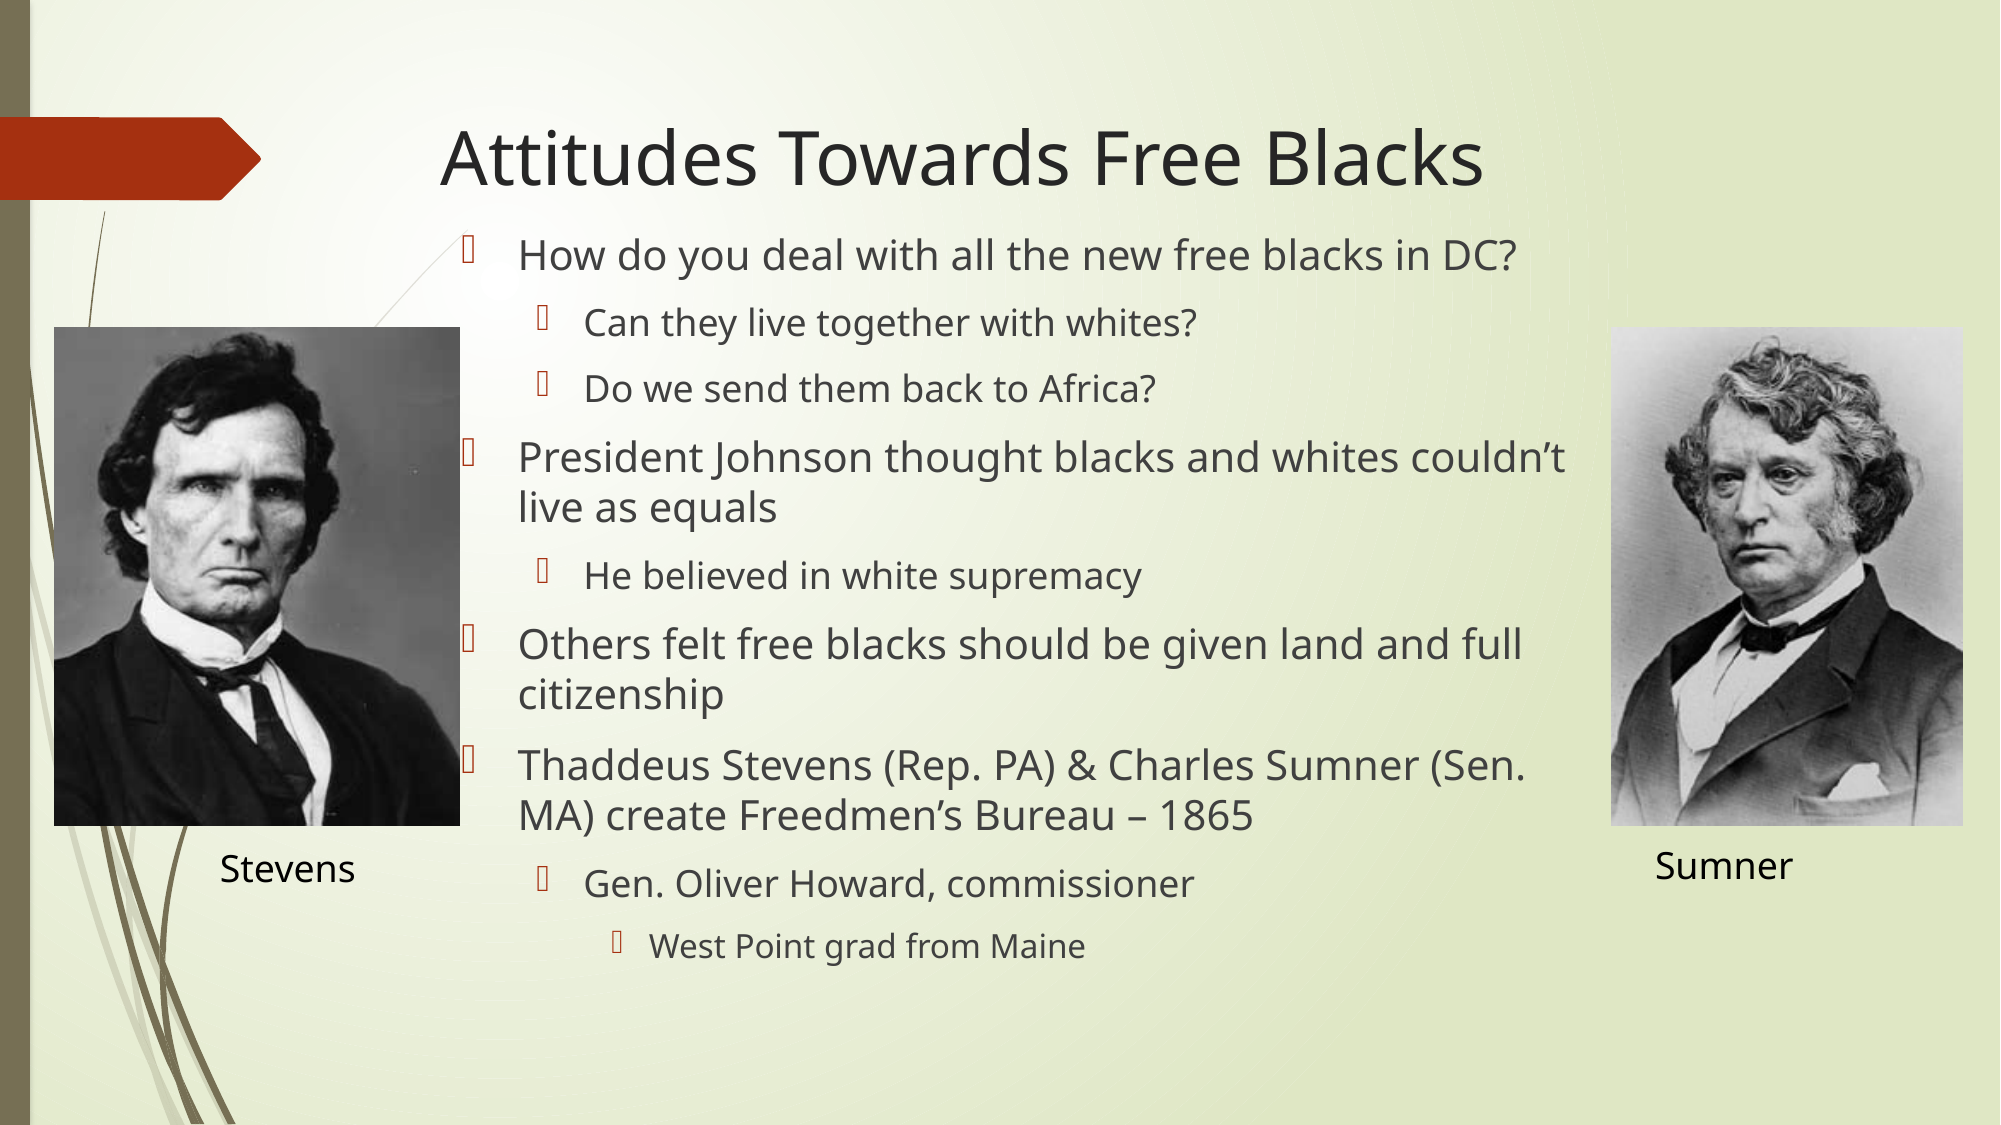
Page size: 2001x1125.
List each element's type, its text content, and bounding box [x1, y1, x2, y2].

picture [1611, 326, 1963, 827]
text_box Sumner [1640, 835, 1888, 895]
picture [54, 326, 460, 827]
title Attitudes Towards Free Blacks [425, 102, 1888, 313]
list How do you deal with all the new free blacks in DC? Can they live together with whites? Do we send them back to Africa? President Johnson thought blacks and whites couldn’t live as equals He believed in white supremacy Others felt free blacks should be given land and full citizenship Thaddeus Stevens (Rep. PA) & Charles Sumner (Sen. MA) create Freedmen’s Bureau – 1865 Gen. Oliver Howard, commissioner West Point grad from Maine [446, 220, 1612, 1108]
text_box Stevens [205, 837, 460, 898]
